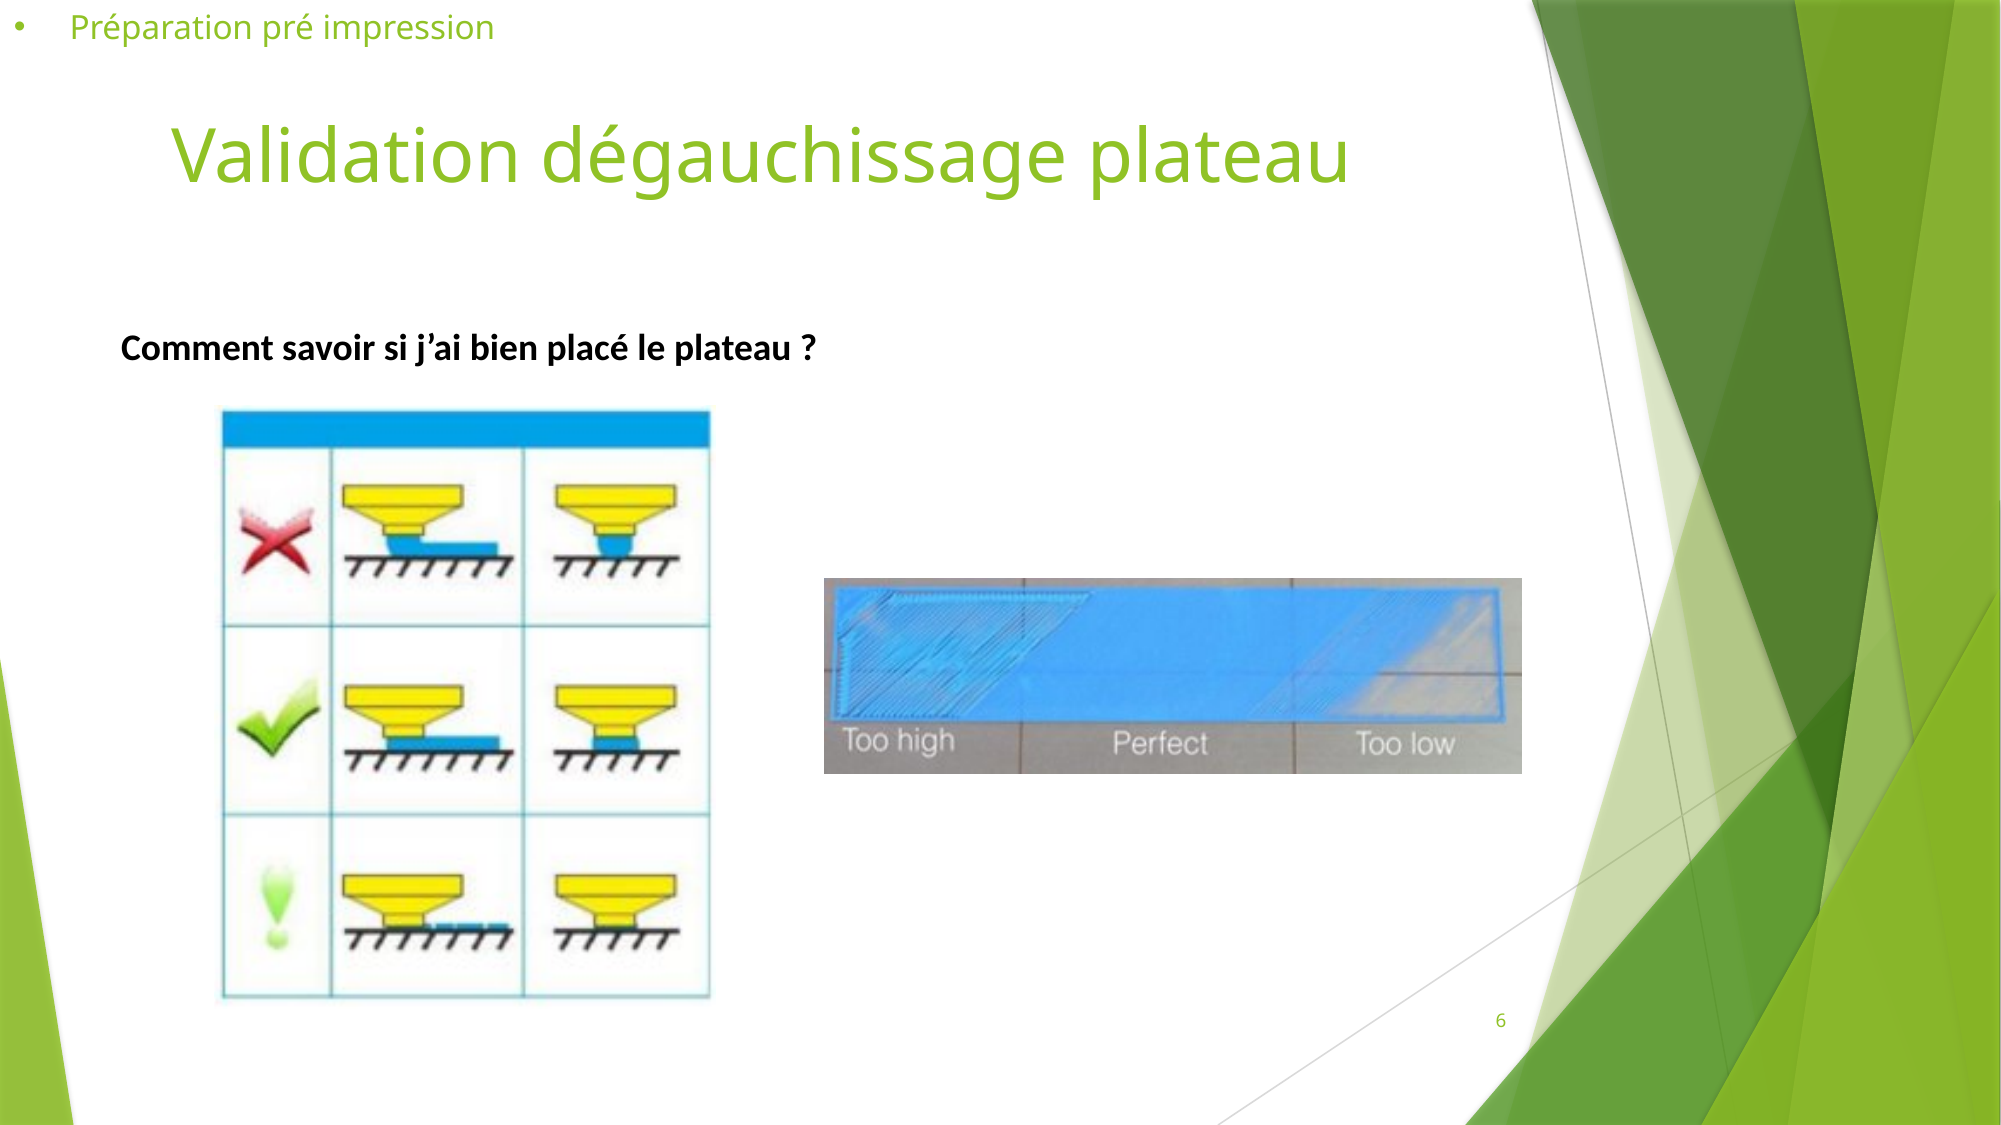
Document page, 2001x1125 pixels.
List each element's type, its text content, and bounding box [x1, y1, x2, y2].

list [213, 404, 716, 1010]
text_box Comment savoir si j’ai bien placé le plateau ? [106, 315, 1248, 376]
text_box Préparation pré impression [0, 0, 688, 54]
title Validation dégauchissage plateau [2, 99, 1522, 317]
slide_number 6 [1409, 991, 1522, 1051]
picture [823, 577, 1523, 774]
